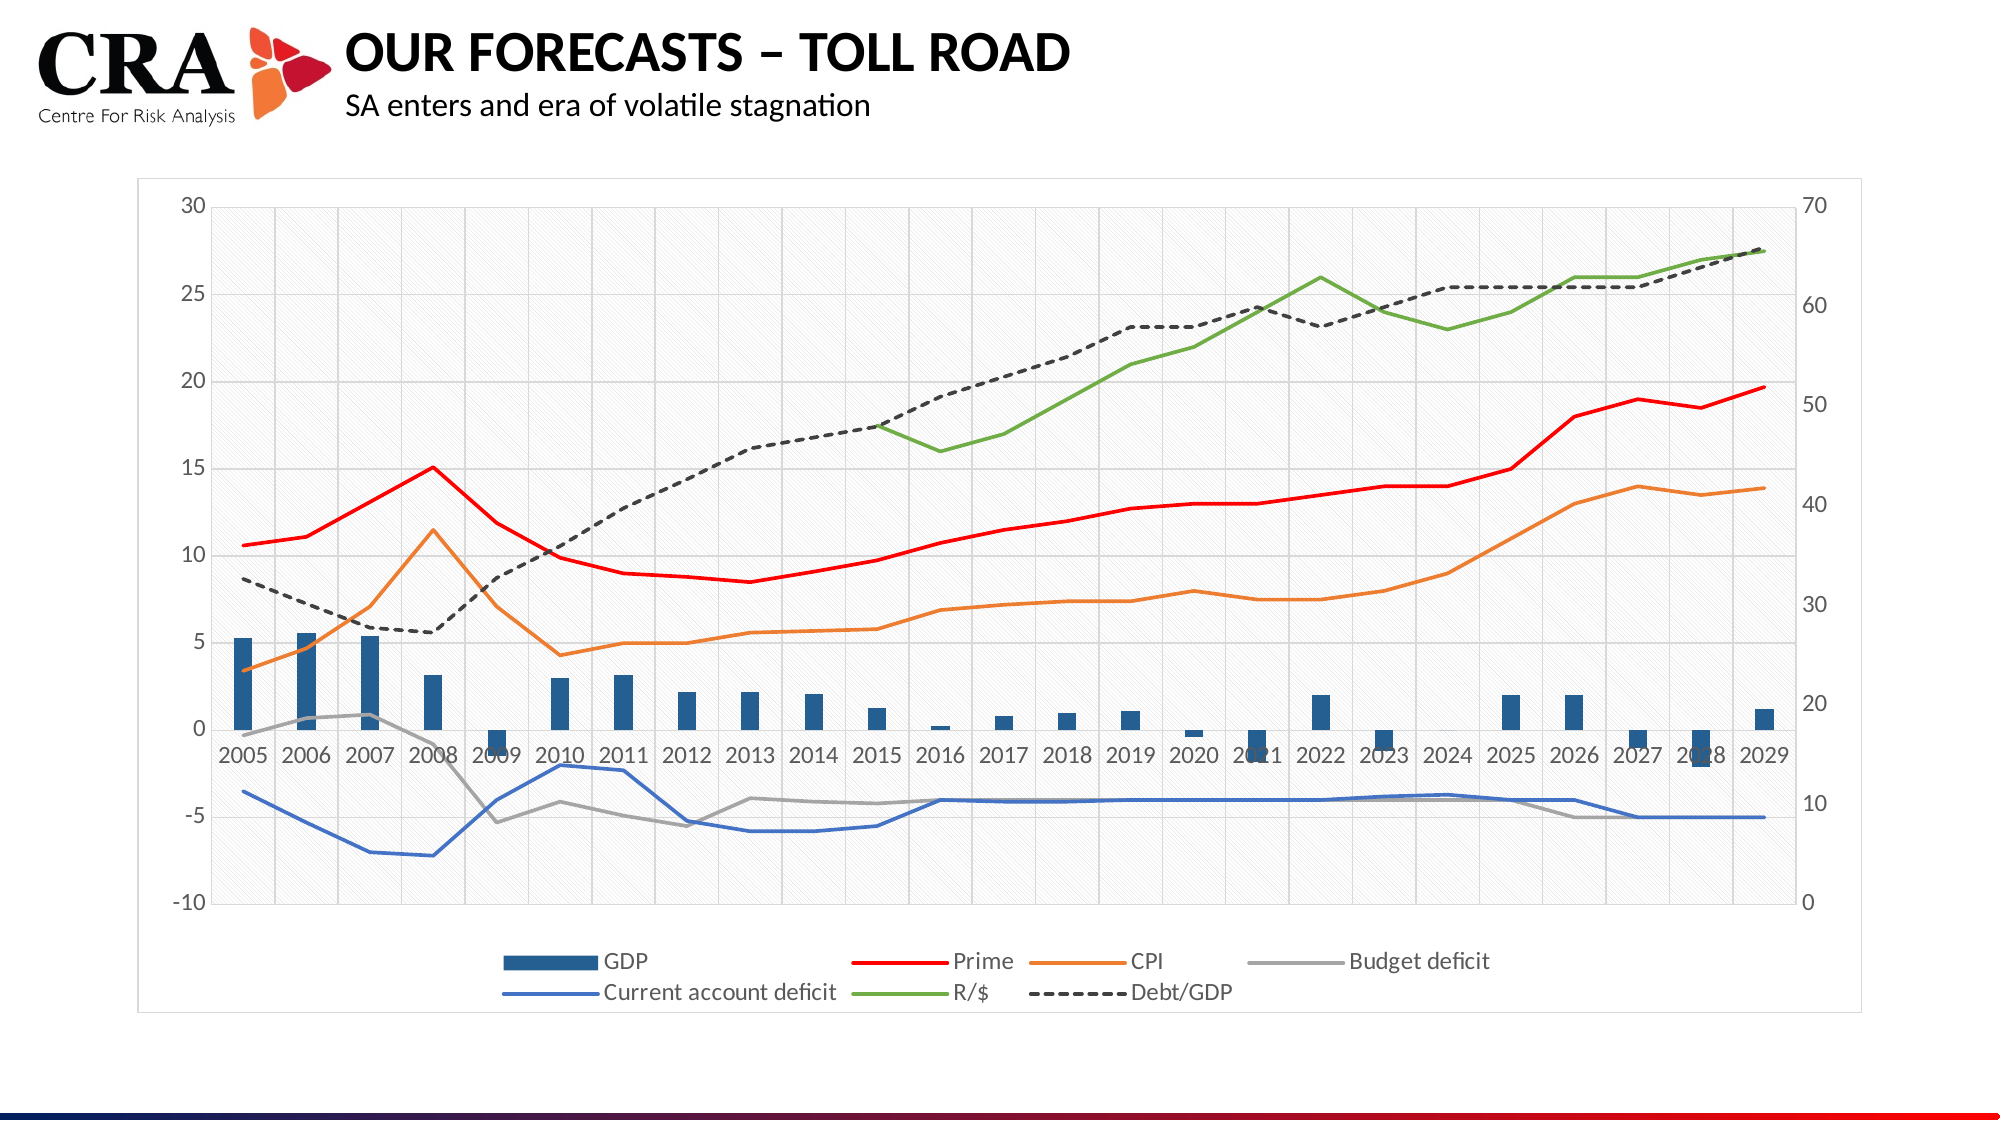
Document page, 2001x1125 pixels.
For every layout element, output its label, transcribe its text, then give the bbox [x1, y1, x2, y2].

text_box OUR FORECASTS – TOLL ROAD SA enters and era of volatile stagnation [330, 5, 1848, 176]
picture [23, 11, 346, 137]
chart [137, 177, 1863, 1014]
text_box [0, 1111, 2000, 1122]
